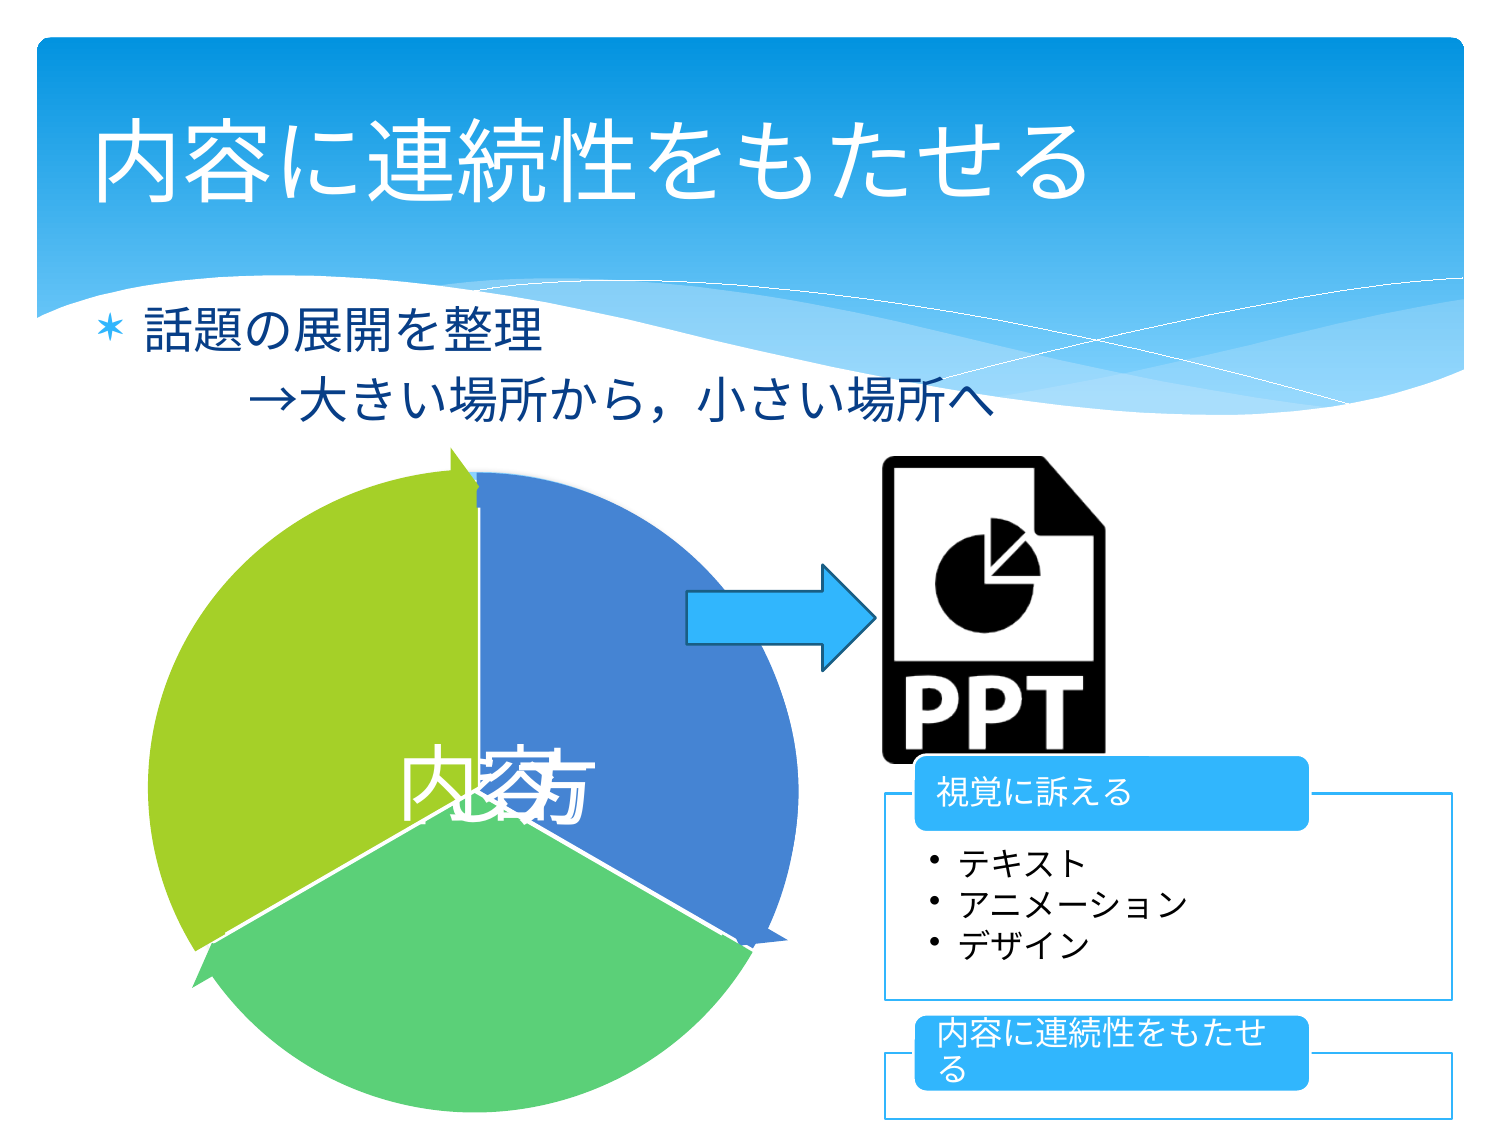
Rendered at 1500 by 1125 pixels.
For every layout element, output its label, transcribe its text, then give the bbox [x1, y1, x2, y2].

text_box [686, 455, 1148, 764]
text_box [0, 444, 1129, 1125]
list 話題の展開を整理 →大きい場所から，小さい場所へ [83, 290, 1299, 714]
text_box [884, 715, 1453, 1125]
title 内容に連続性をもたせる [75, 55, 1425, 261]
